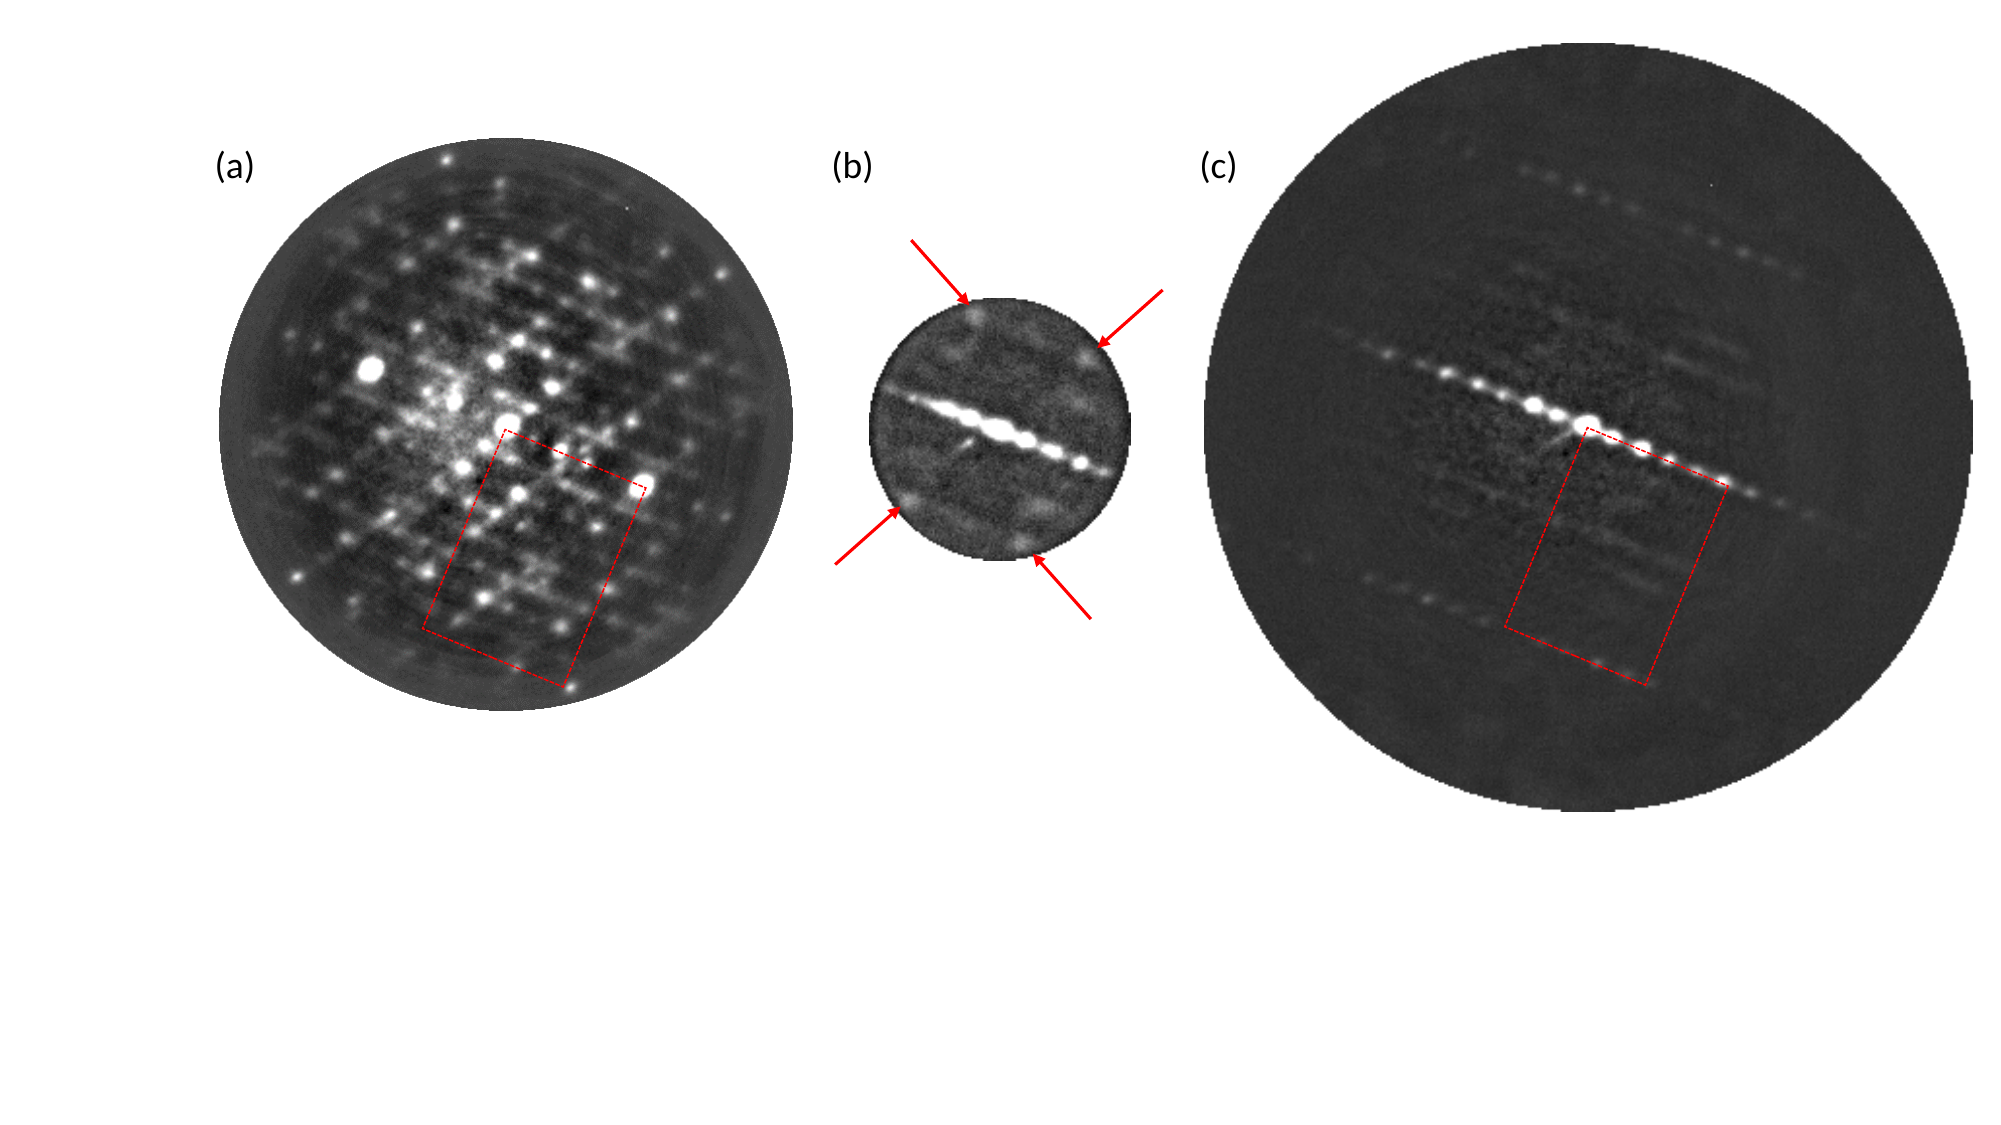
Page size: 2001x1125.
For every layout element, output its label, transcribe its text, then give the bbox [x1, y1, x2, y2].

picture [219, 137, 793, 711]
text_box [907, 243, 973, 302]
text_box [1029, 557, 1095, 616]
picture [869, 298, 1131, 561]
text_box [835, 506, 901, 565]
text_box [1097, 289, 1163, 349]
text_box (a) (b) (c) [199, 133, 1204, 194]
picture [1204, 43, 1973, 812]
